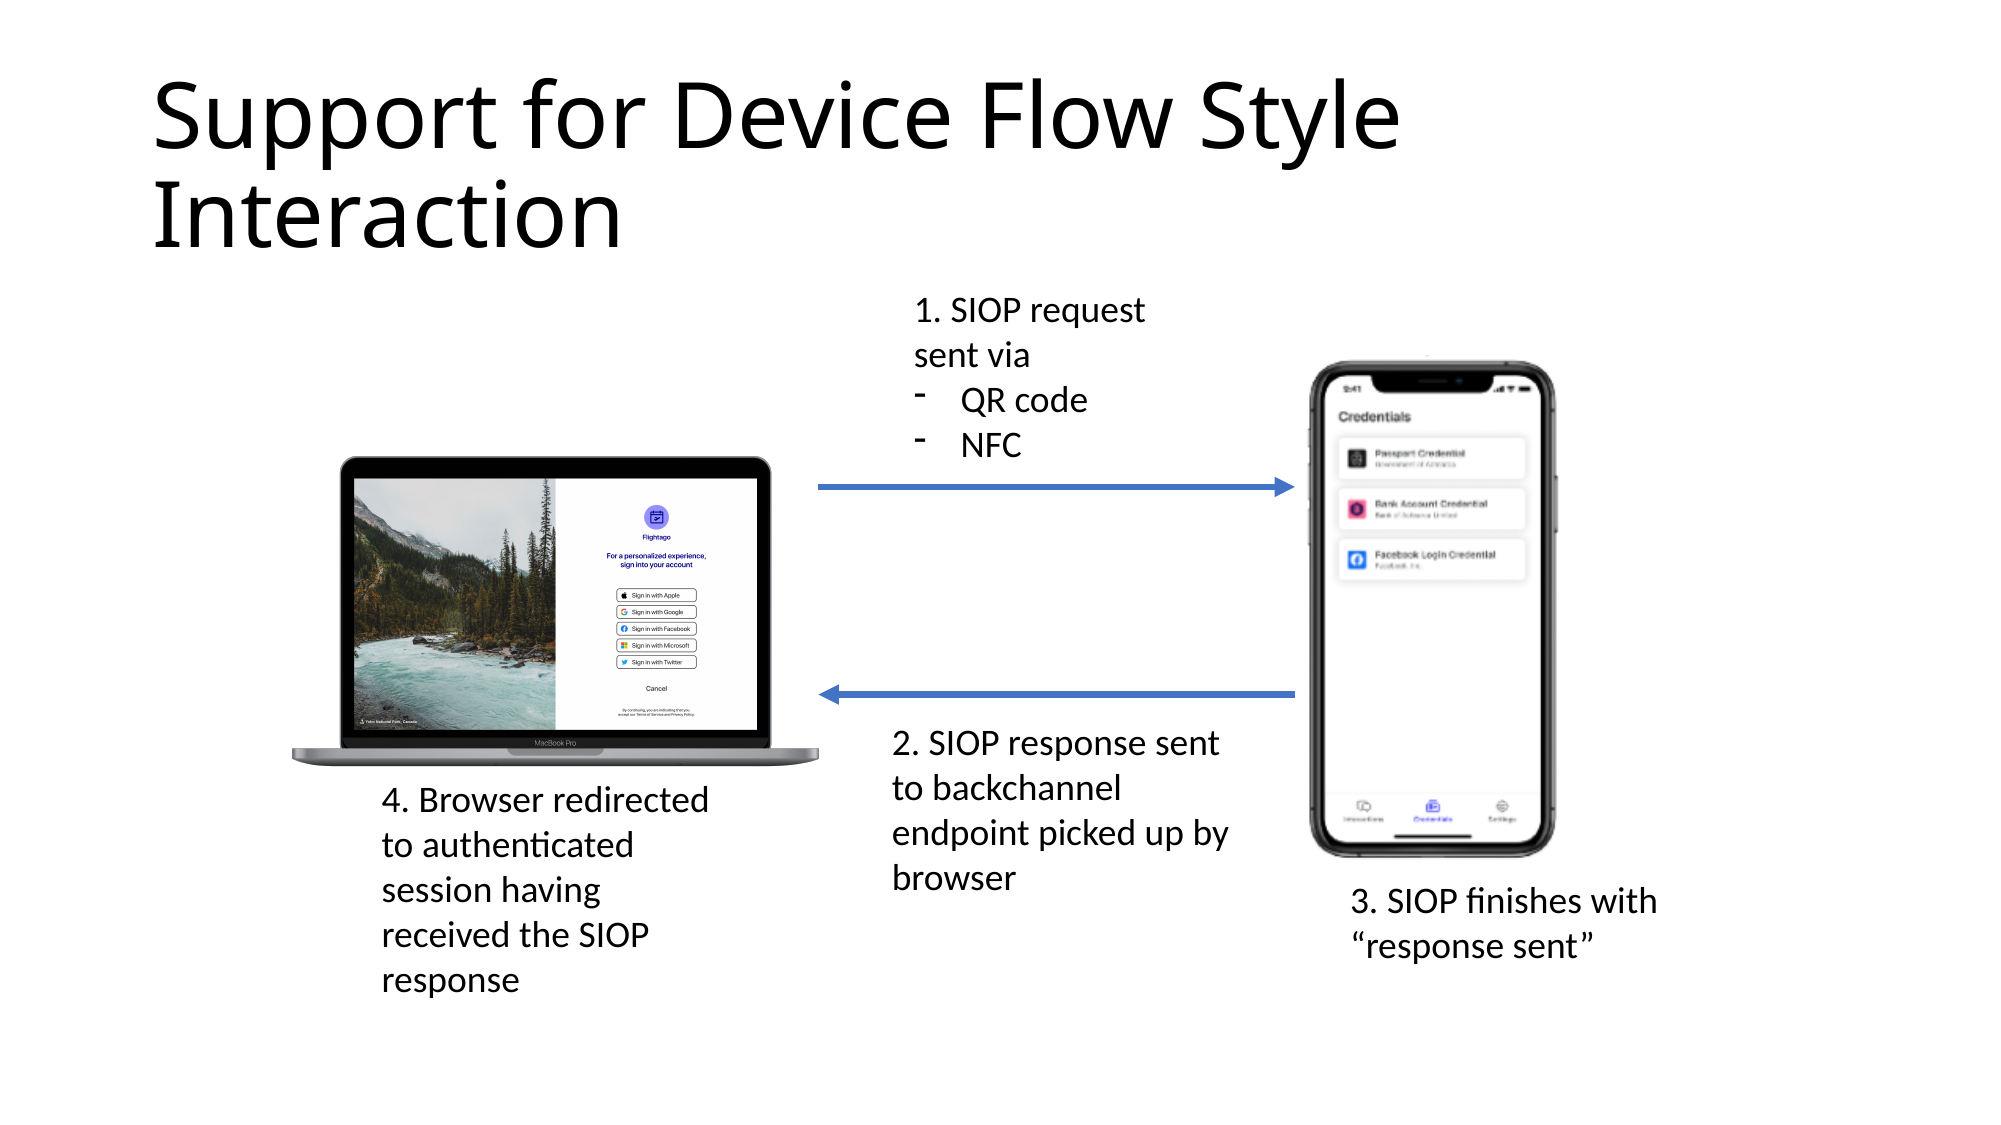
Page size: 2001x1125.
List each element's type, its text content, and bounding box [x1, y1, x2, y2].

text_box 2. SIOP response sent to backchannel endpoint picked up by browser [877, 710, 1255, 905]
text_box 4. Browser redirected to authenticated session having received the SIOP response [366, 768, 745, 1008]
title Support for Device Flow Style Interaction [137, 59, 1863, 278]
text_box 1. SIOP request sent via QR code NFC [899, 277, 1215, 472]
picture [1294, 355, 1571, 869]
text_box 3. SIOP finishes with “response sent” [1335, 868, 1713, 974]
picture [292, 456, 819, 768]
